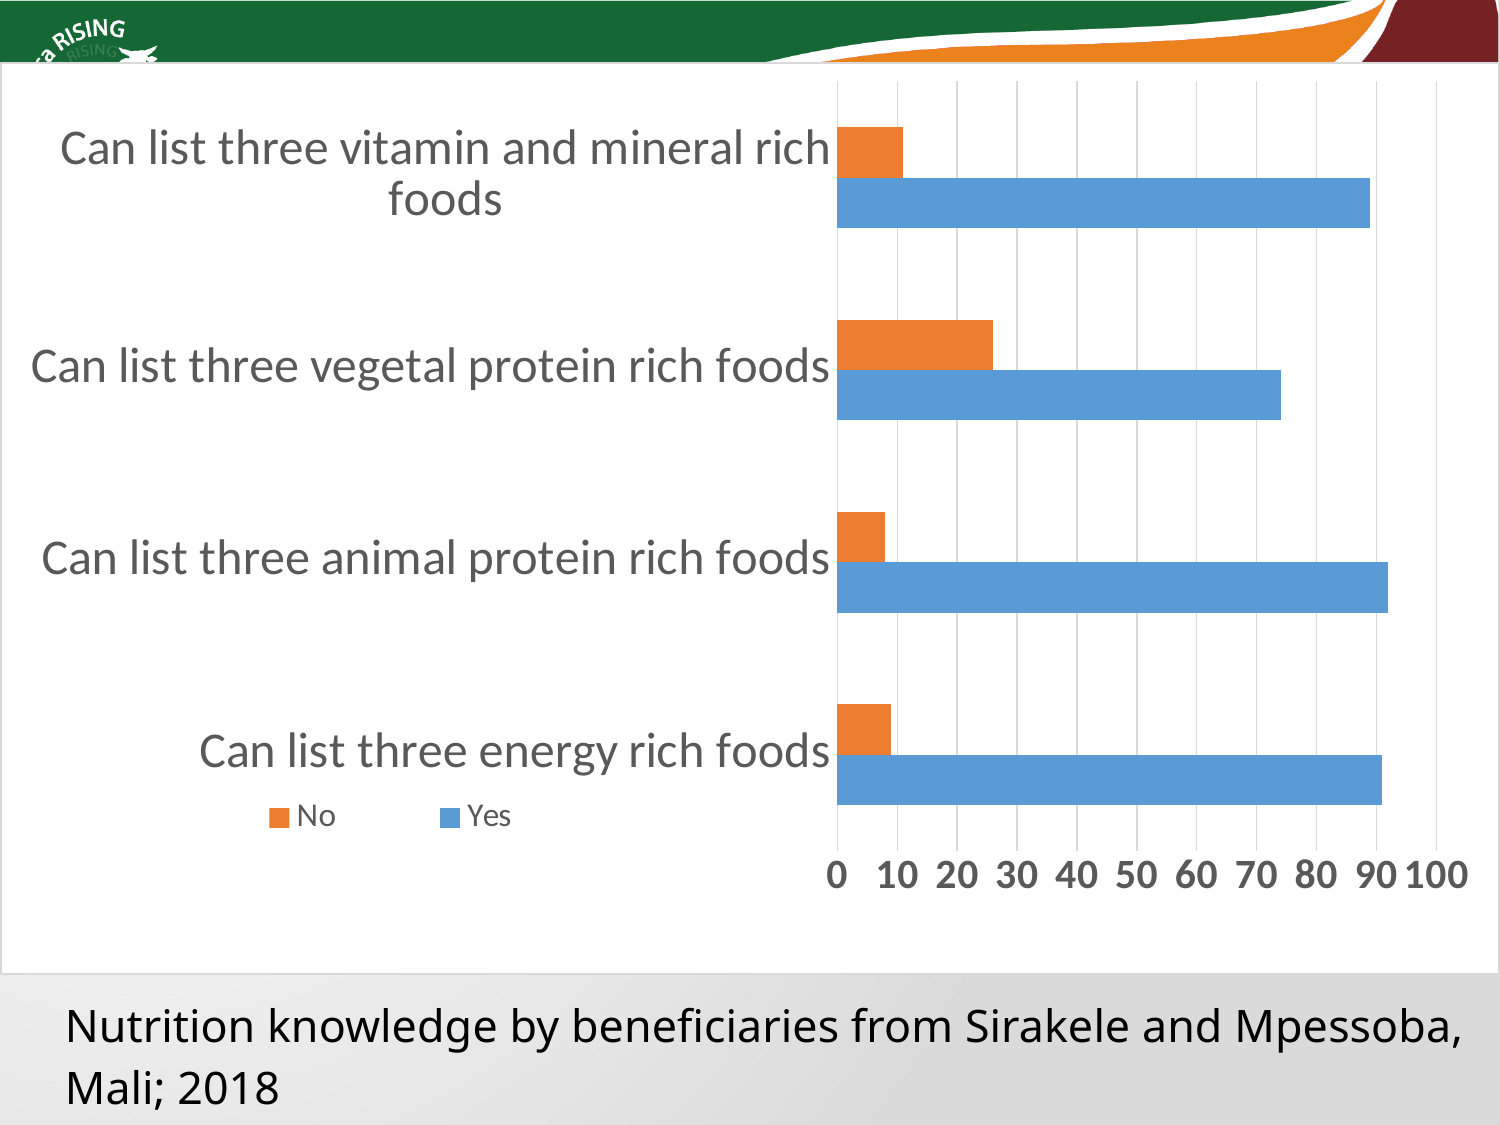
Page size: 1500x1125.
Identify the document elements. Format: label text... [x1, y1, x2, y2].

chart [0, 61, 1500, 976]
list Nutrition knowledge by beneficiaries from Sirakele and Mpessoba, Mali; 2018 [35, 987, 1498, 1125]
picture [0, 0, 1499, 61]
